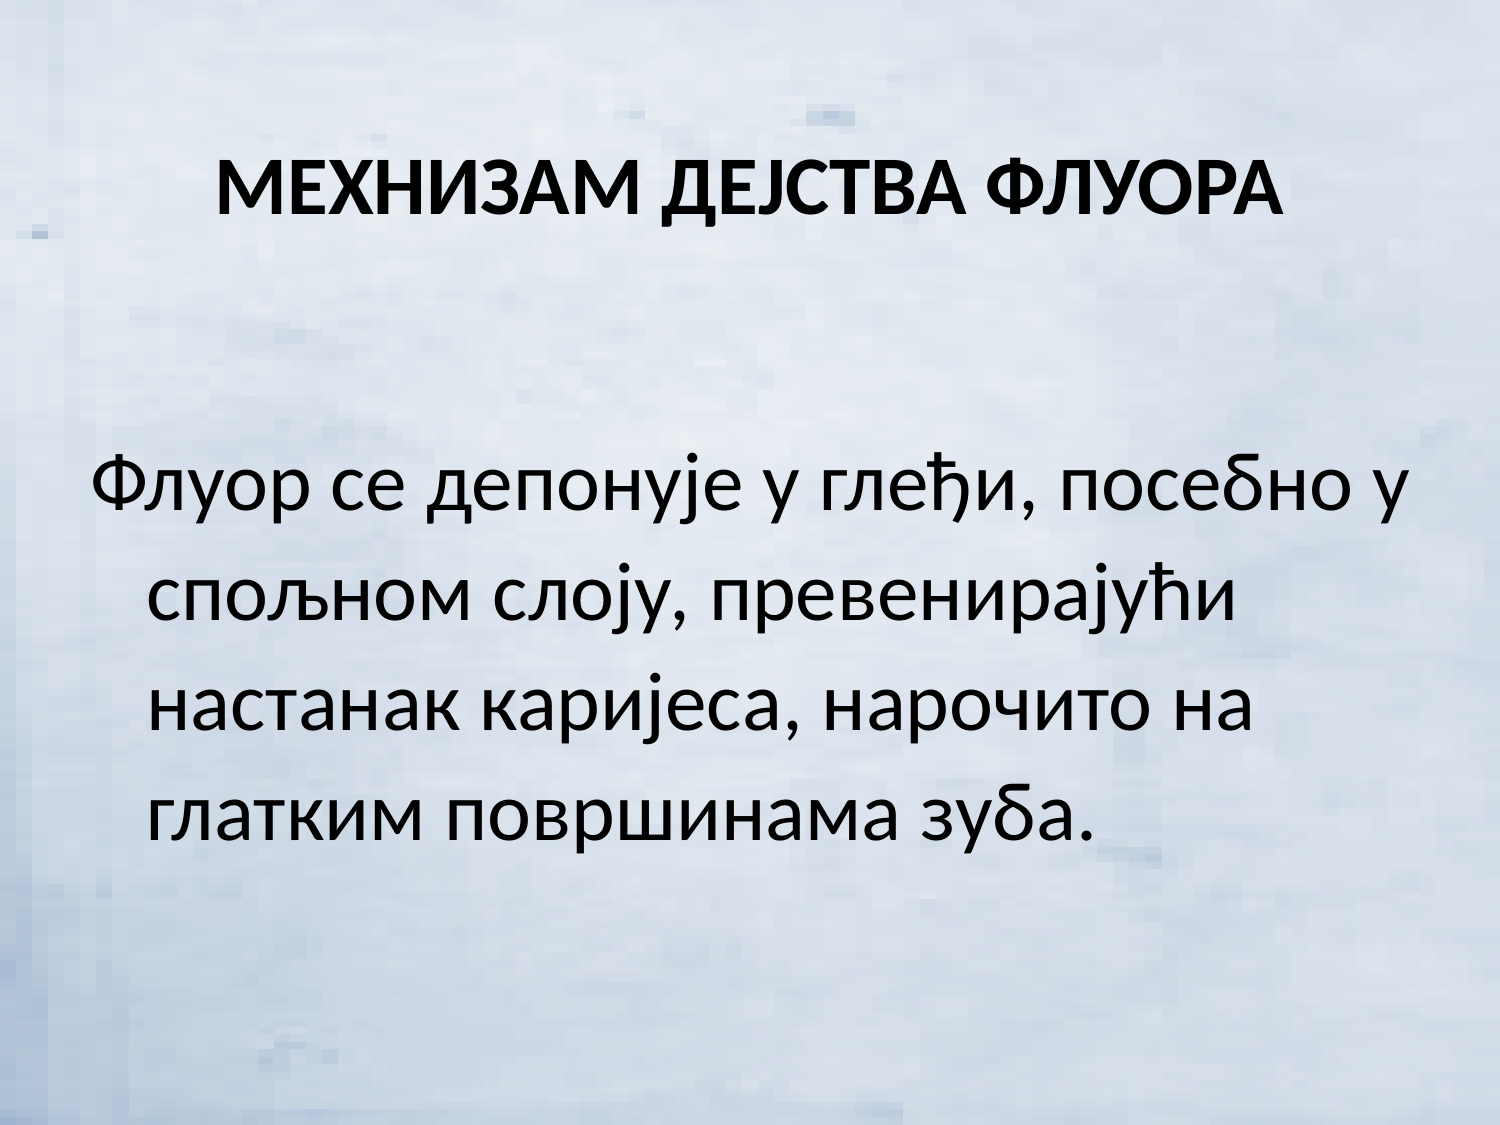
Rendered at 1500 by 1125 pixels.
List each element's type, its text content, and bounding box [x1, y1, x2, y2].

list Флуор се депонује у глеђи, посебно у спољном слоју, превенирајући настанак каријеса, нарочито на глатким површинама зуба. [75, 299, 1500, 1043]
title МЕХНИЗАМ ДЕЈСТВА ФЛУОРА [75, 87, 1425, 275]
